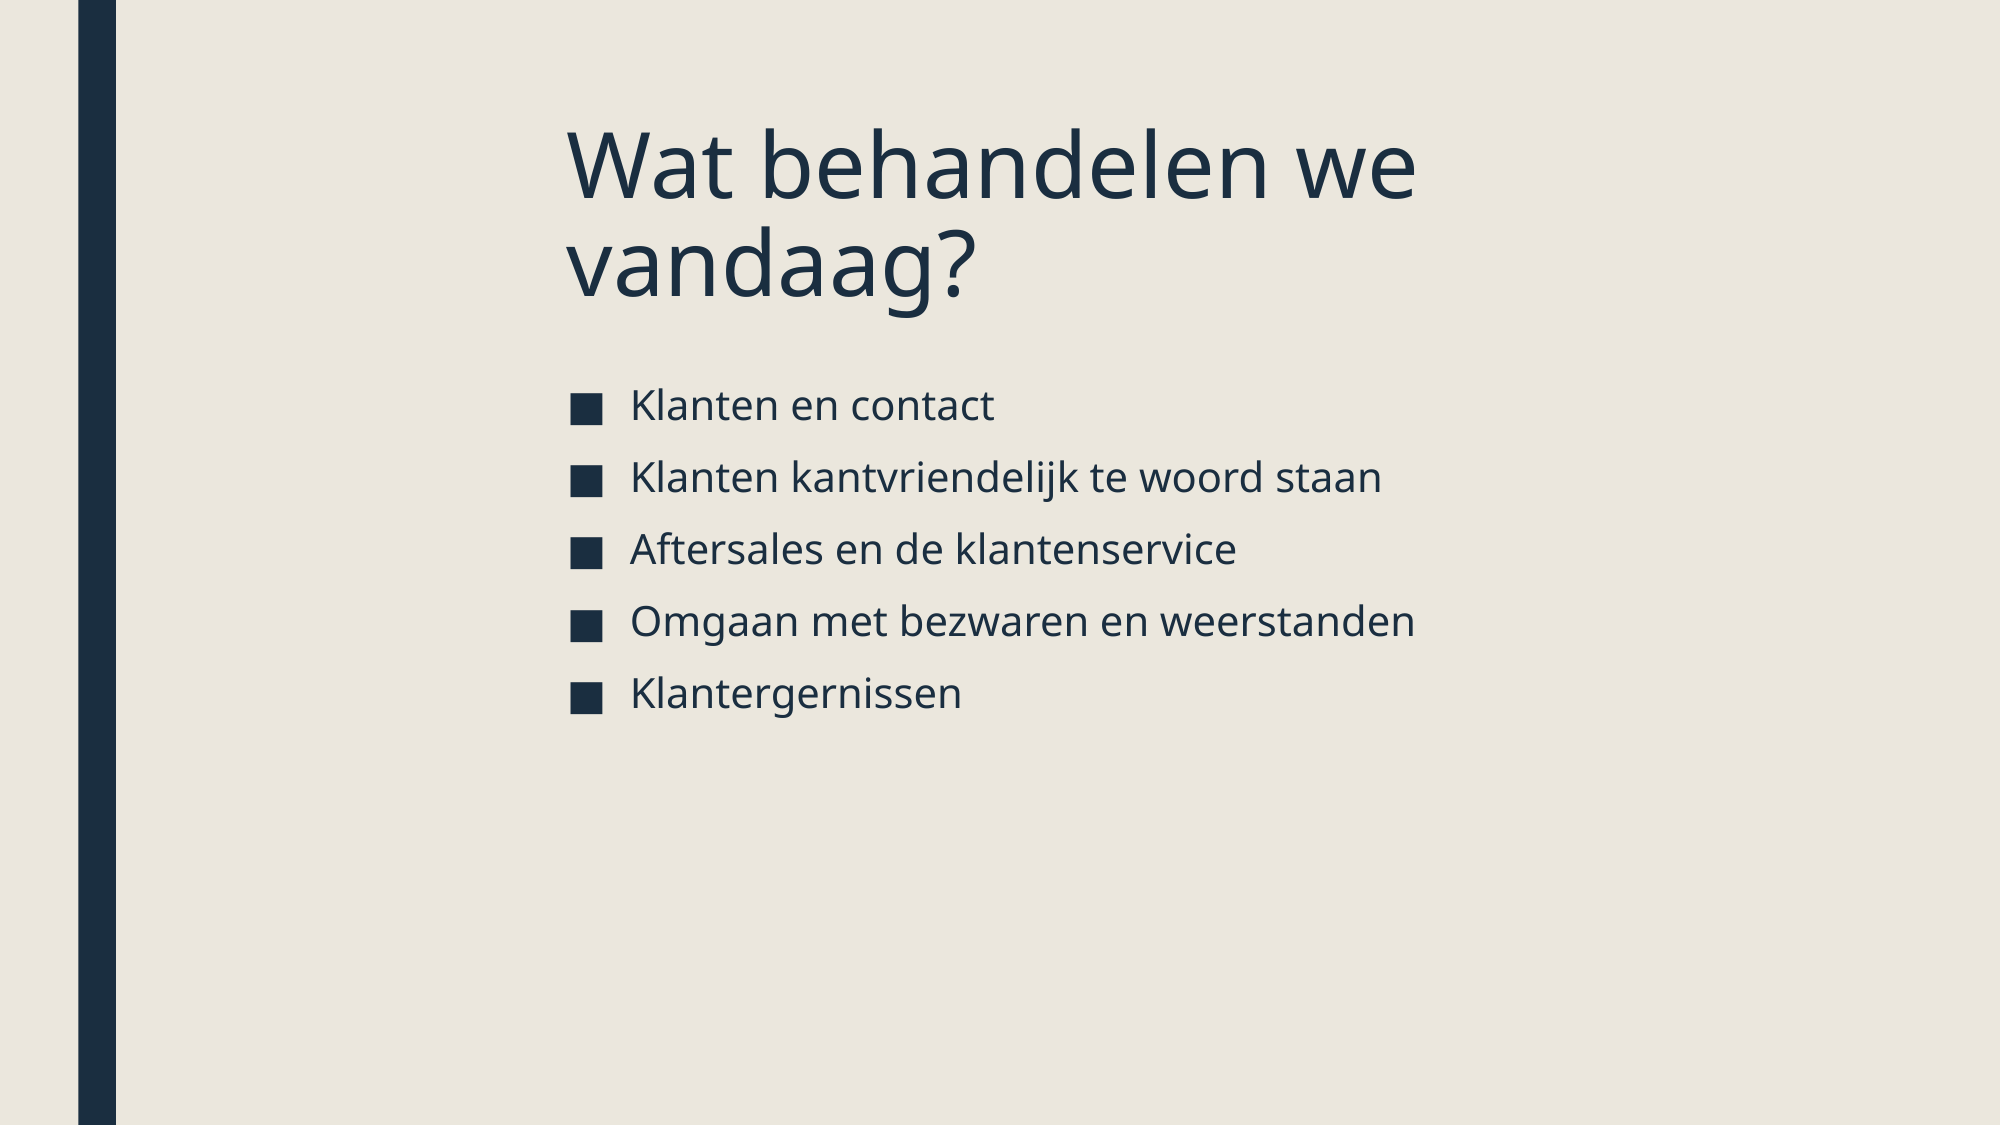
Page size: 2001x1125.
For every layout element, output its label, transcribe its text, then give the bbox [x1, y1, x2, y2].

title Wat behandelen we vandaag? [551, 112, 1816, 357]
list Klanten en contact Klanten kantvriendelijk te woord staan Aftersales en de klantenservice Omgaan met bezwaren en weerstanden Klantergernissen [551, 375, 1816, 963]
